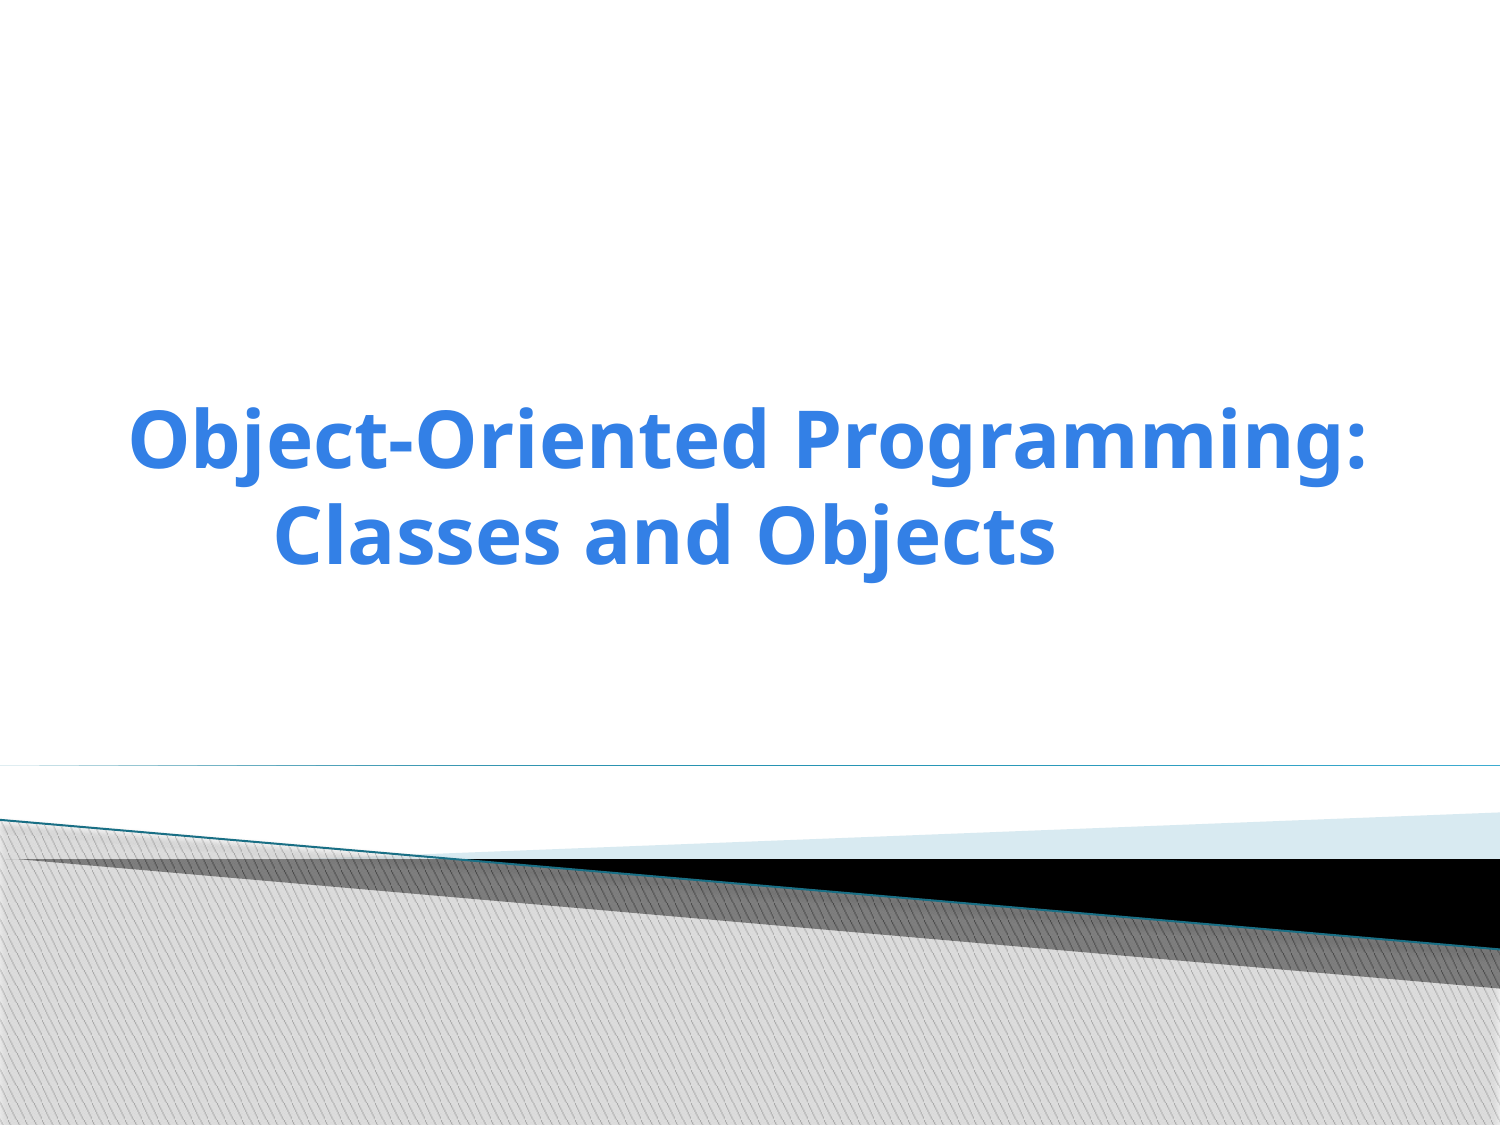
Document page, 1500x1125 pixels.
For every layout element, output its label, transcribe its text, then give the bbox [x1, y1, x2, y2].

picture [5, 859, 1500, 989]
title Object-Oriented Programming: Classes and Objects [112, 287, 1388, 588]
